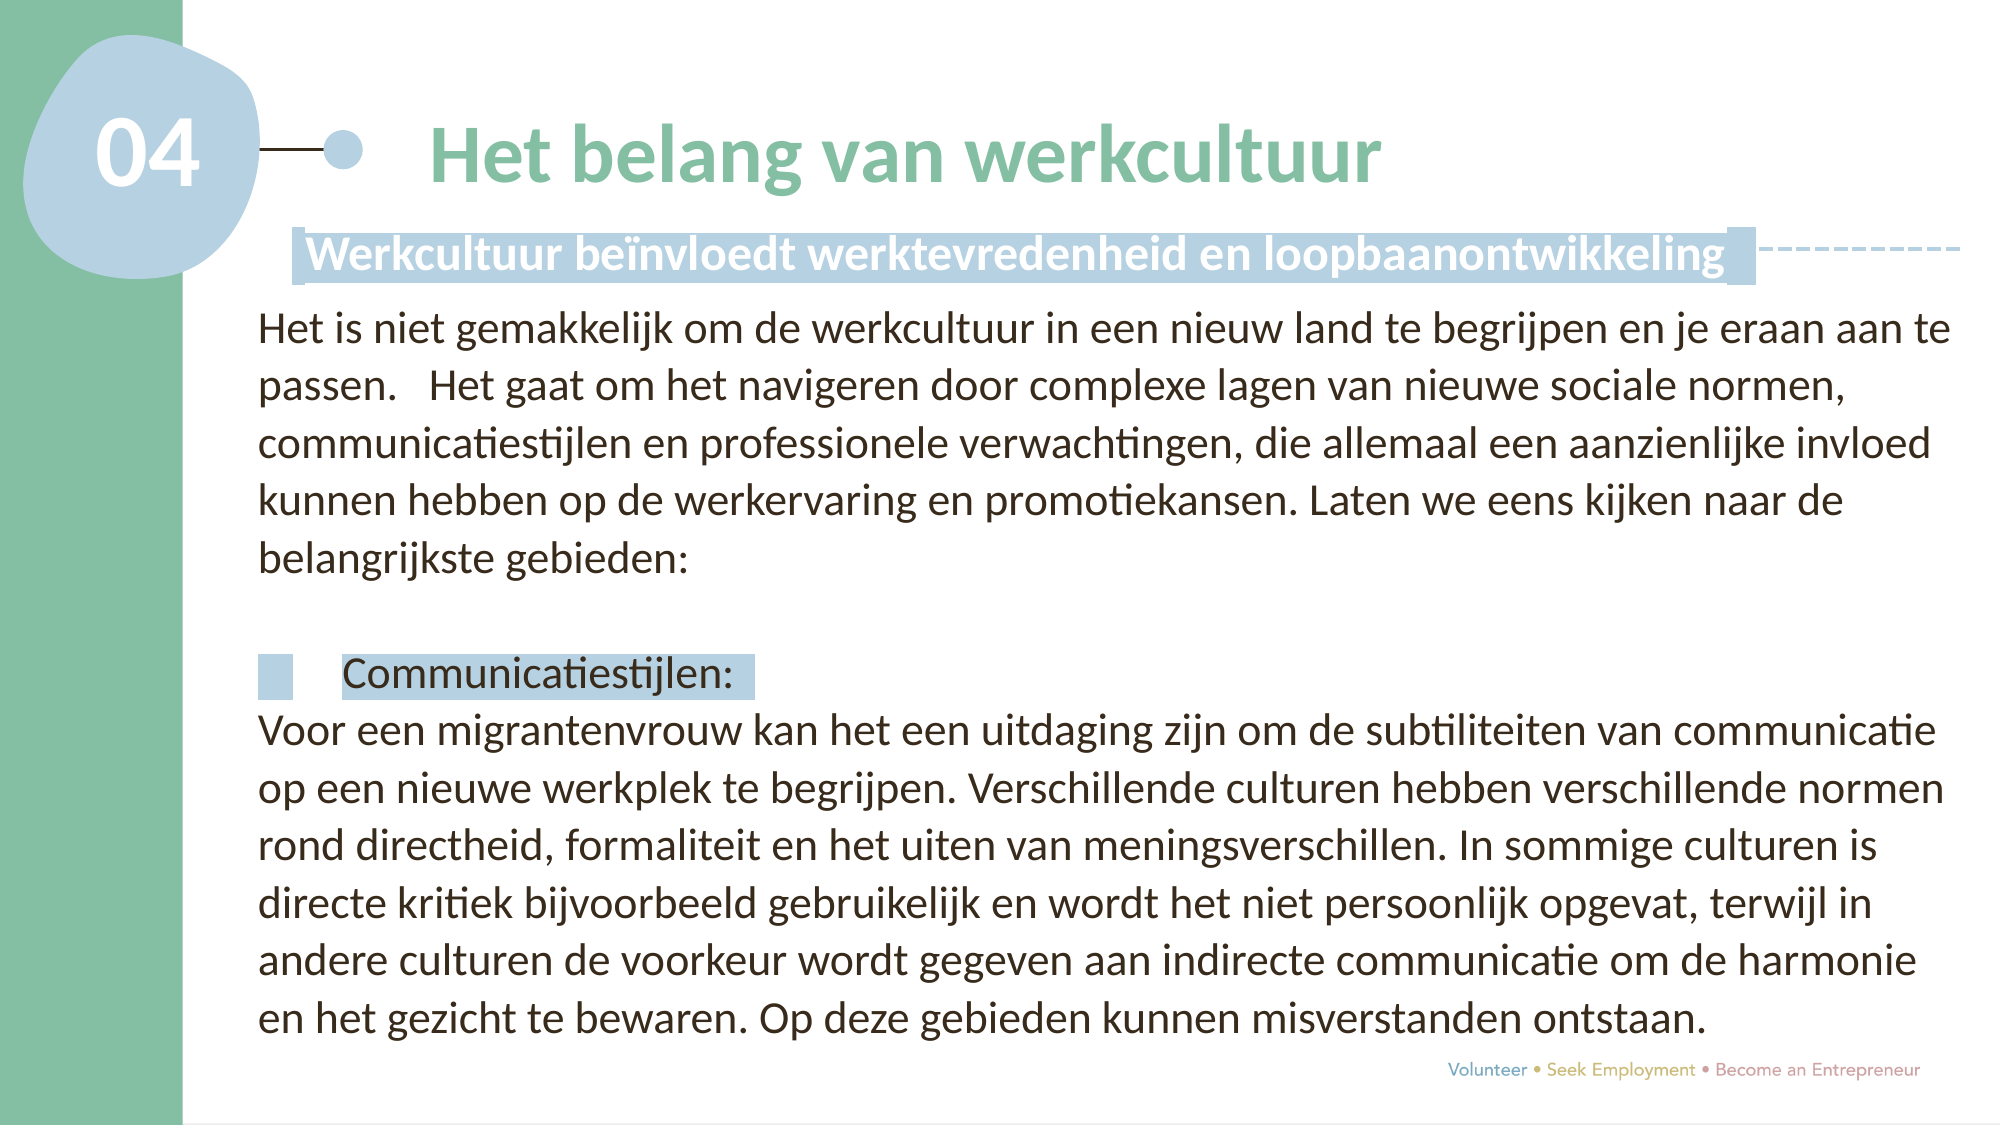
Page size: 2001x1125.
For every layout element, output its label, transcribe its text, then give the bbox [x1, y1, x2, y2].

text_box 04 [21, 88, 275, 230]
picture [1418, 1046, 1971, 1103]
text_box [55, 35, 249, 88]
text_box Werkcultuur beïnvloedt werktevredenheid en loopbaanontwikkeling: [276, 204, 1953, 290]
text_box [110, 129, 363, 170]
text_box [0, 0, 184, 1125]
text_box Het belang van werkcultuur [414, 108, 1675, 204]
text_box [34, 230, 234, 280]
text_box Het is niet gemakkelijk om de werkcultuur in een nieuw land te begrijpen en je eraan aan te passen. Het gaat om het navigeren door complexe lagen van nieuwe sociale normen, communicatiestijlen en professionele verwachtingen, die allemaal een aanzienlijke invloed kunnen hebben op de werkervaring en promotiekansen. Laten we eens kijken naar de belangrijkste gebieden: Communicatiestijlen: Voor een migrantenvrouw kan het een uitdaging zijn om de subtiliteiten van communicatie op een nieuwe werkplek te begrijpen. Verschillende culturen hebben verschillende normen rond directheid, formaliteit en het uiten van meningsverschillen. In sommige culturen is directe kritiek bijvoorbeeld gebruikelijk en wordt het niet persoonlijk opgevat, terwijl in andere culturen de voorkeur wordt gegeven aan indirecte communicatie om de harmonie en het gezicht te bewaren. Op deze gebieden kunnen misverstanden ontstaan. [243, 287, 1986, 492]
